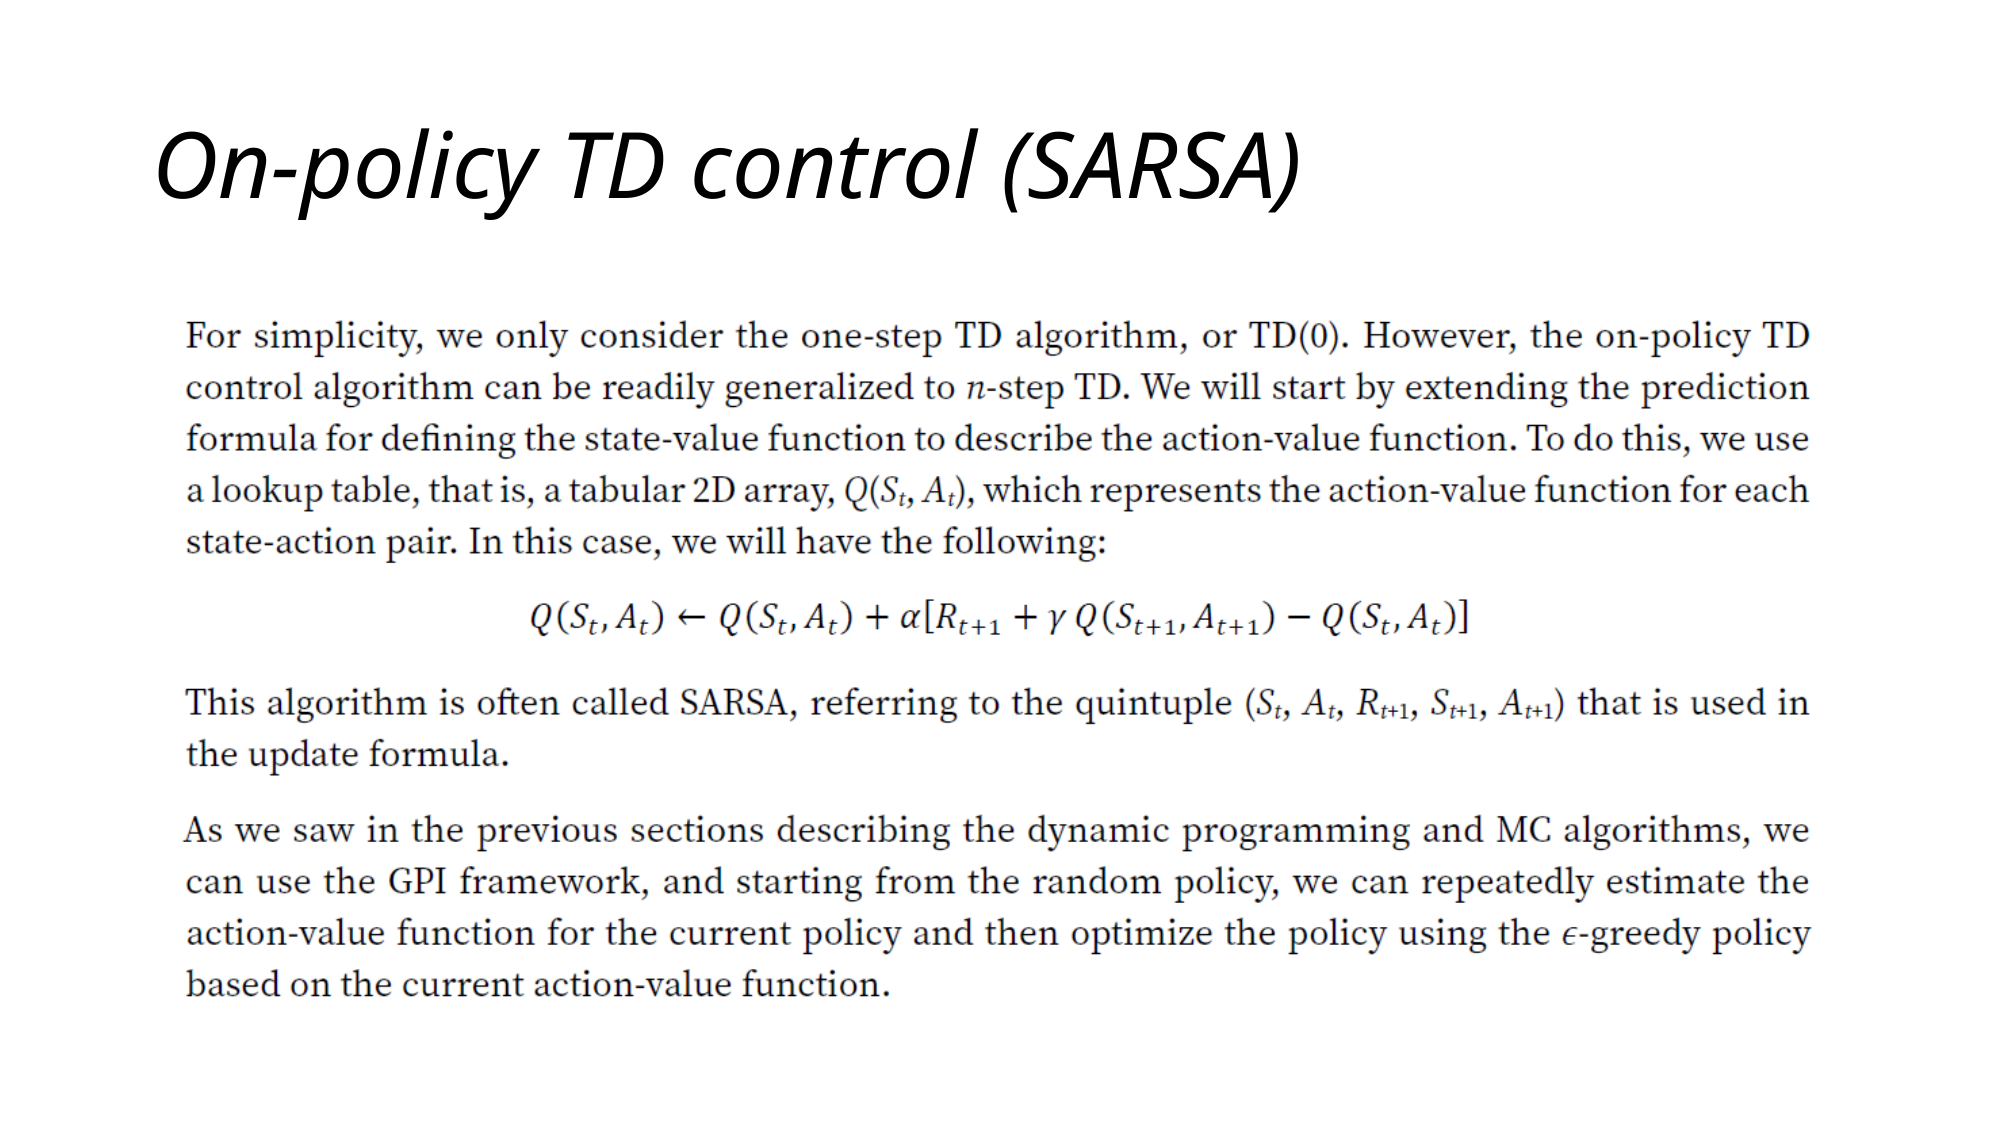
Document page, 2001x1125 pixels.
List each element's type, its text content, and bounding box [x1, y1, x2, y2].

title On-policy TD control (SARSA) [137, 59, 1863, 278]
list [169, 299, 1831, 1014]
